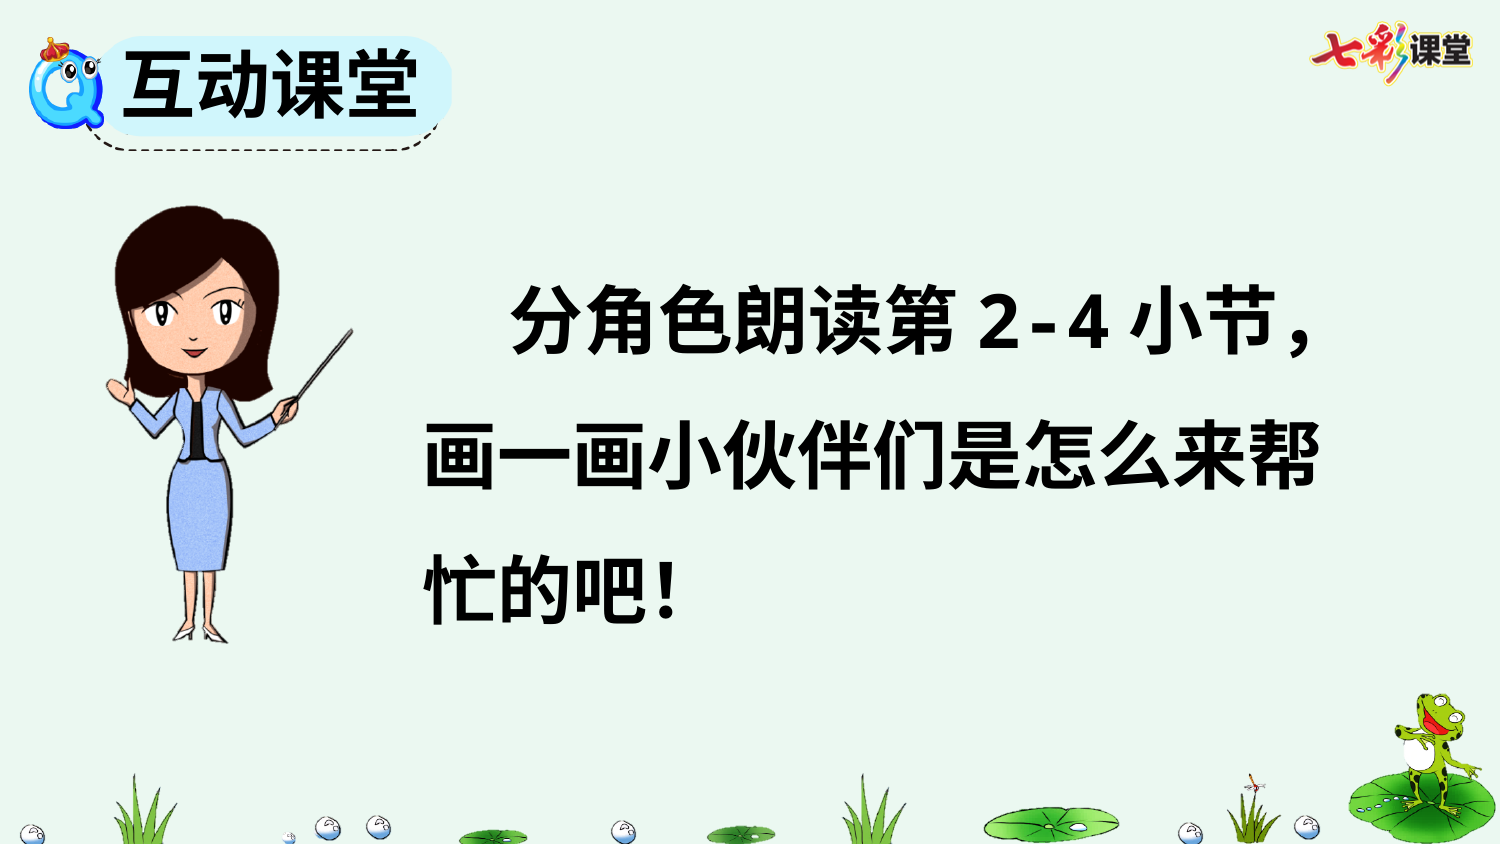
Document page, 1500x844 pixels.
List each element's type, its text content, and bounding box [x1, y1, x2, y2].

picture [280, 829, 298, 844]
picture [832, 753, 924, 844]
picture [104, 753, 195, 844]
text_box 分角色朗读第2-4小节，画一画小伙伴们是怎么来帮忙的吧！ [407, 220, 1365, 641]
picture [17, 820, 50, 844]
picture [974, 796, 1131, 844]
picture [312, 812, 346, 844]
picture [1348, 669, 1500, 844]
picture [1291, 811, 1325, 844]
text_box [29, 31, 458, 151]
picture [454, 824, 533, 844]
picture [1222, 763, 1289, 844]
picture [1308, 20, 1475, 87]
picture [80, 198, 376, 646]
picture [608, 816, 641, 844]
picture [1175, 818, 1208, 844]
picture [363, 811, 396, 844]
picture [702, 820, 781, 844]
